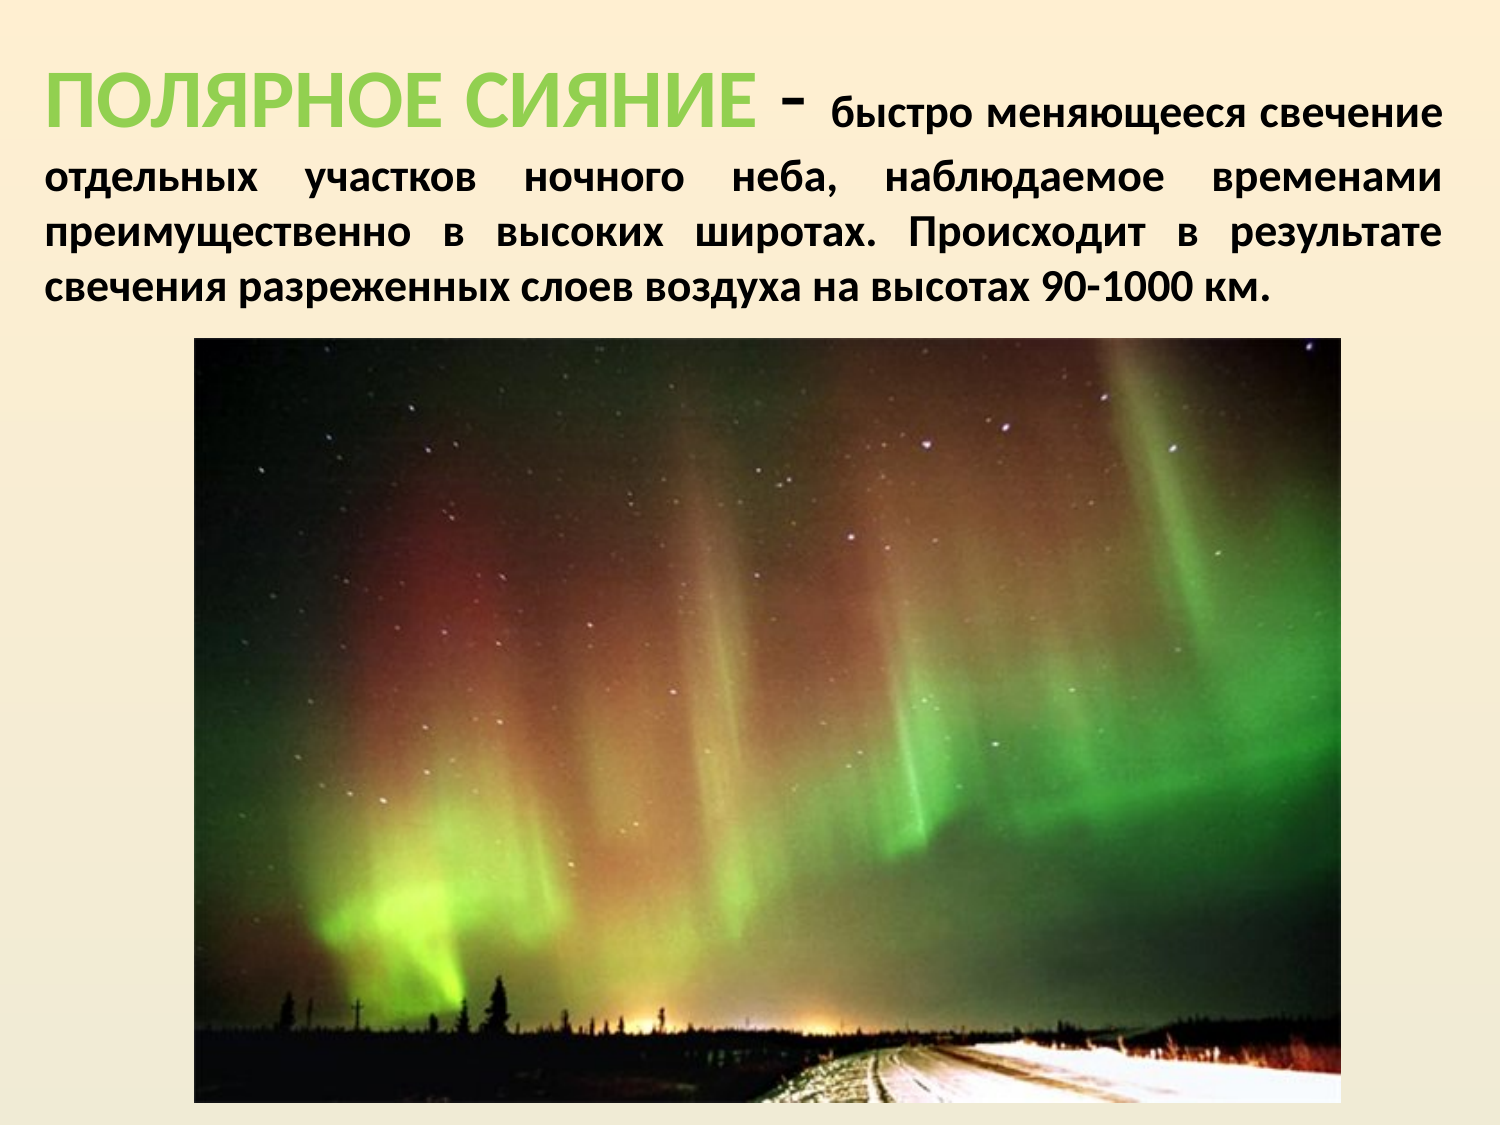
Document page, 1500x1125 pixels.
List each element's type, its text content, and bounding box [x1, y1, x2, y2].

picture [194, 337, 1341, 1103]
title ПОЛЯРНОЕ СИЯНИЕ - быстро меняющееся свечение отдельных участков ночного неба, наблюдаемое временами преимущественно в высоких широтах. Происходит в результате свечения разреженных слоев воздуха на высотах 90-1000 км. [29, 19, 1459, 327]
